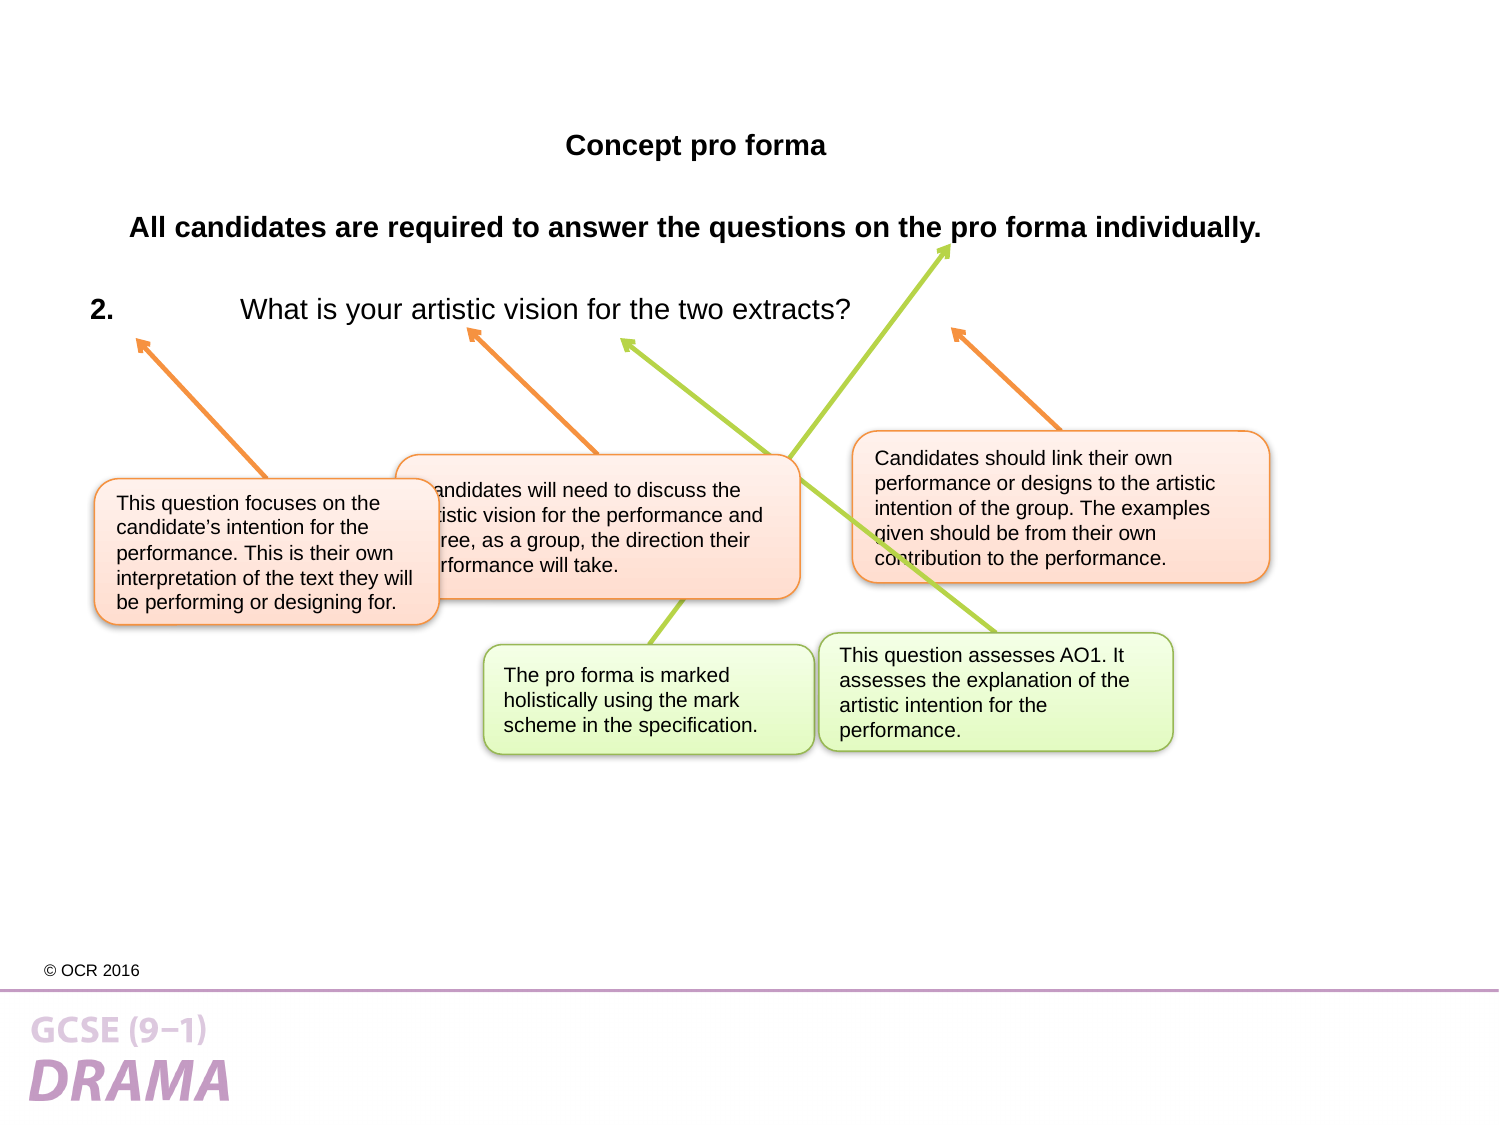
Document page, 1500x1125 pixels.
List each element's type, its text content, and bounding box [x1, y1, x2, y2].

text_box This question assesses AO1. It assesses the explanation of the artistic intention for the performance. [817, 632, 1174, 753]
text_box Candidates should link their own performance or designs to the artistic intention of the group. The examples given should be from their own contribution to the performance. [1001, 430, 1271, 584]
text_box Candidates will need to discuss the artistic vision for the performance and agree, as a group, the direction their performance will take. [395, 453, 614, 600]
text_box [466, 327, 599, 455]
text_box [648, 641, 951, 645]
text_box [619, 337, 997, 634]
picture [0, 989, 1499, 1125]
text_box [957, 327, 1062, 432]
text_box The pro forma is marked holistically using the mark scheme in the specification. [482, 643, 815, 756]
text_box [135, 337, 268, 479]
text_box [648, 243, 951, 336]
text_box This question focuses on the candidate’s intention for the performance. This is their own interpretation of the text they will be performing or designing for. [93, 477, 440, 626]
list Concept pro forma All candidates are required to answer the questions on the pro forma individually. 2. What is your artistic vision for the two extracts? [75, 78, 1317, 1005]
